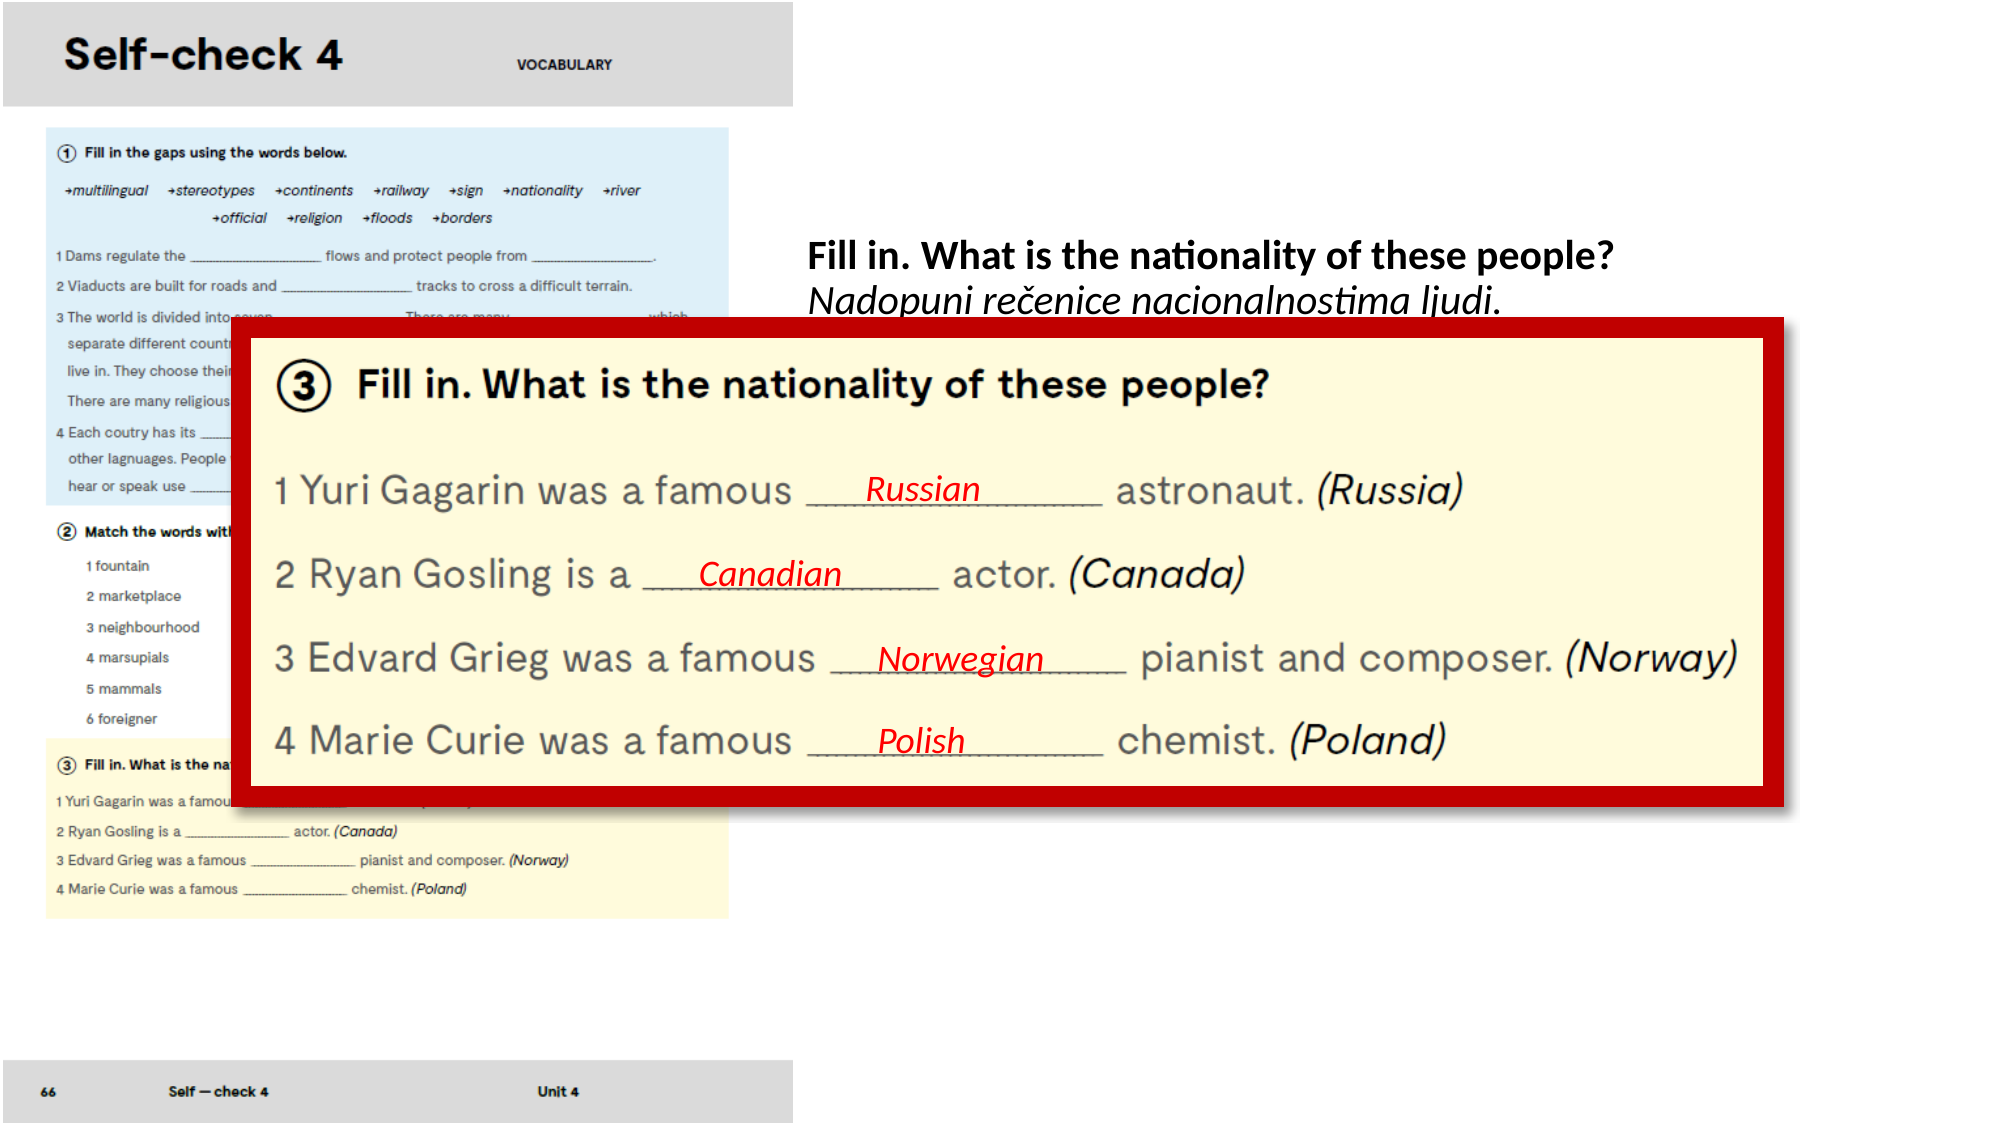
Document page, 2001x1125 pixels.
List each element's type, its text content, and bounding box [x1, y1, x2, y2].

text_box Fill in. What is the nationality of these people? Nadopuni rečenice nacionalnostima ljudi. [793, 226, 1937, 374]
picture [3, 2, 1763, 1123]
